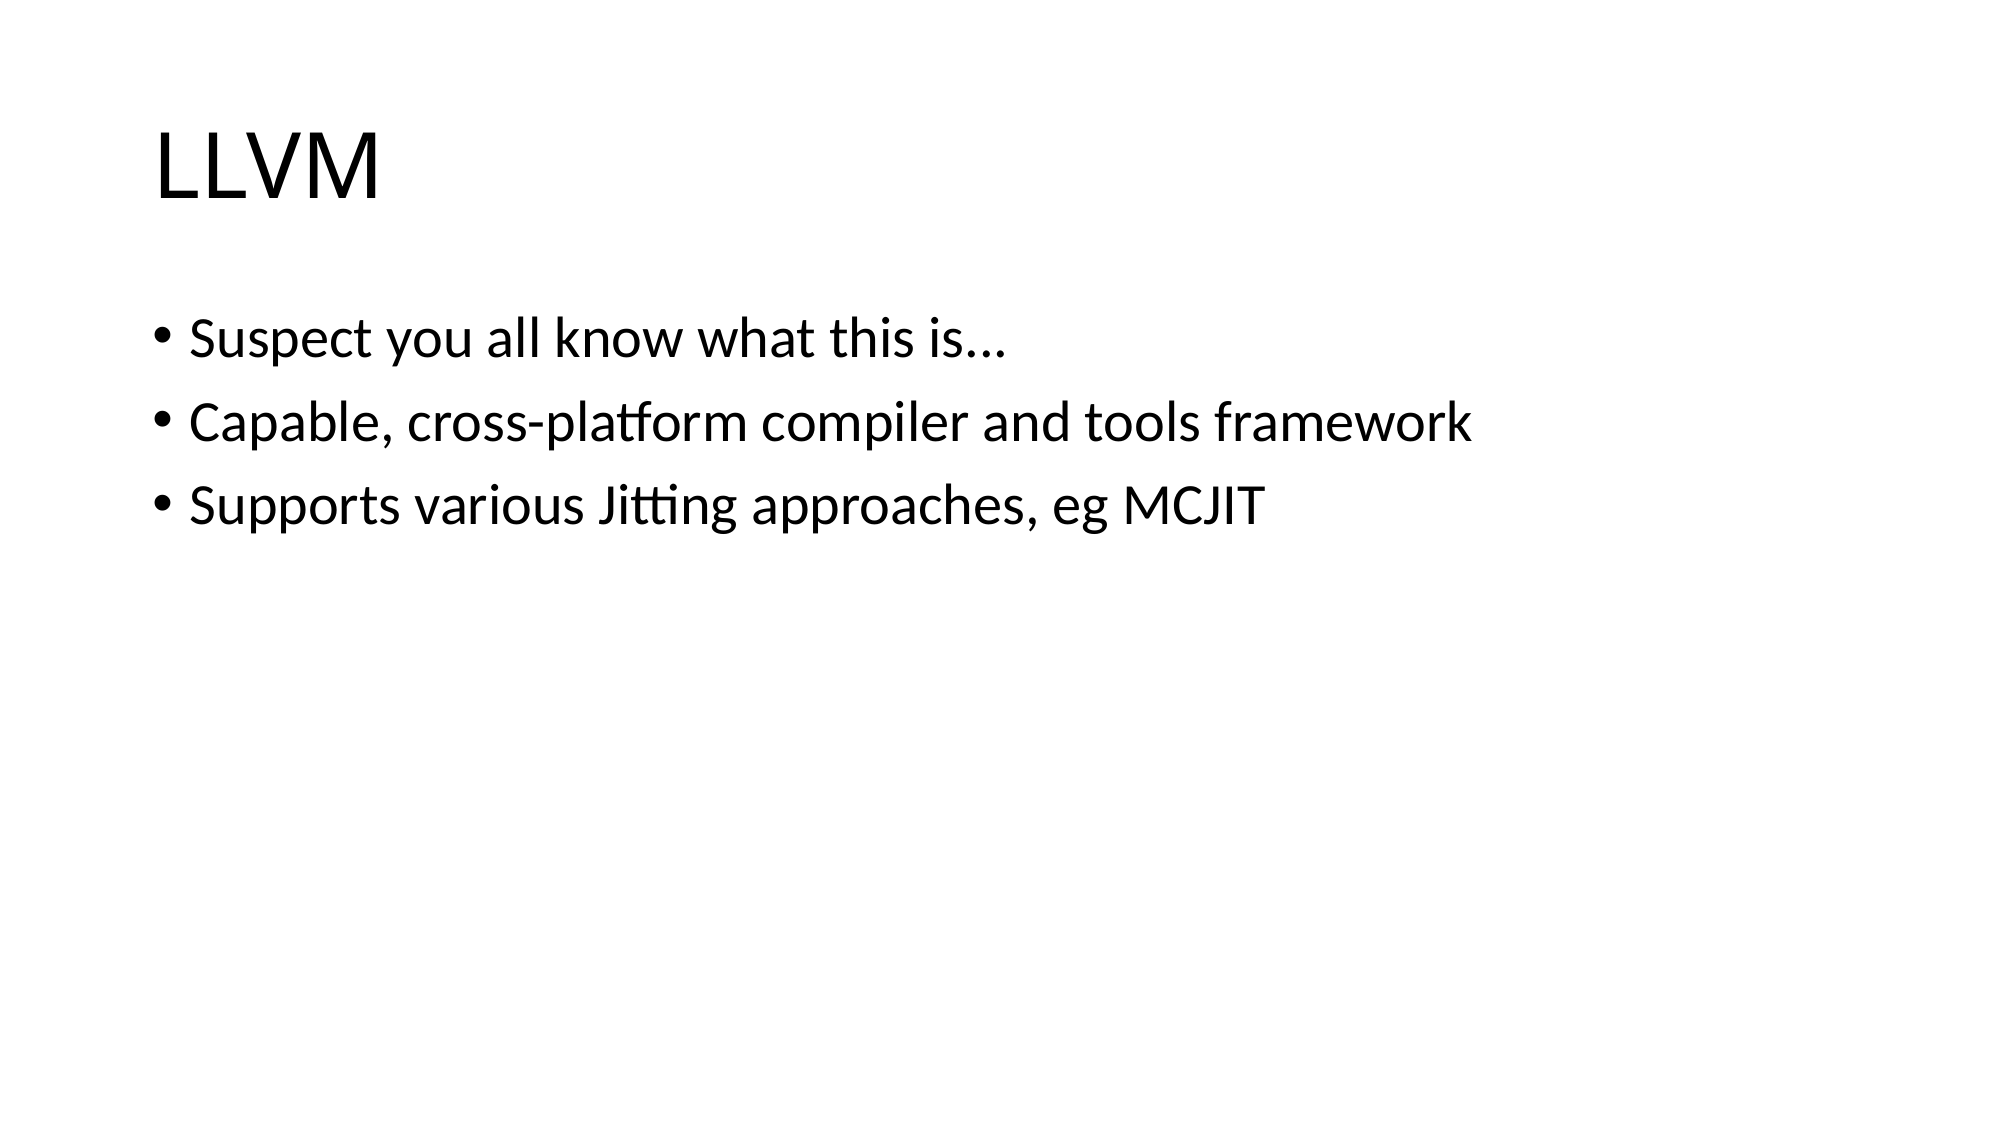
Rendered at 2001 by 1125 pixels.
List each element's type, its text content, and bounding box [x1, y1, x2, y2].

title LLVM [137, 59, 1863, 278]
list Suspect you all know what this is... Capable, cross-platform compiler and tools framework Supports various Jitting approaches, eg MCJIT [137, 299, 1863, 1014]
